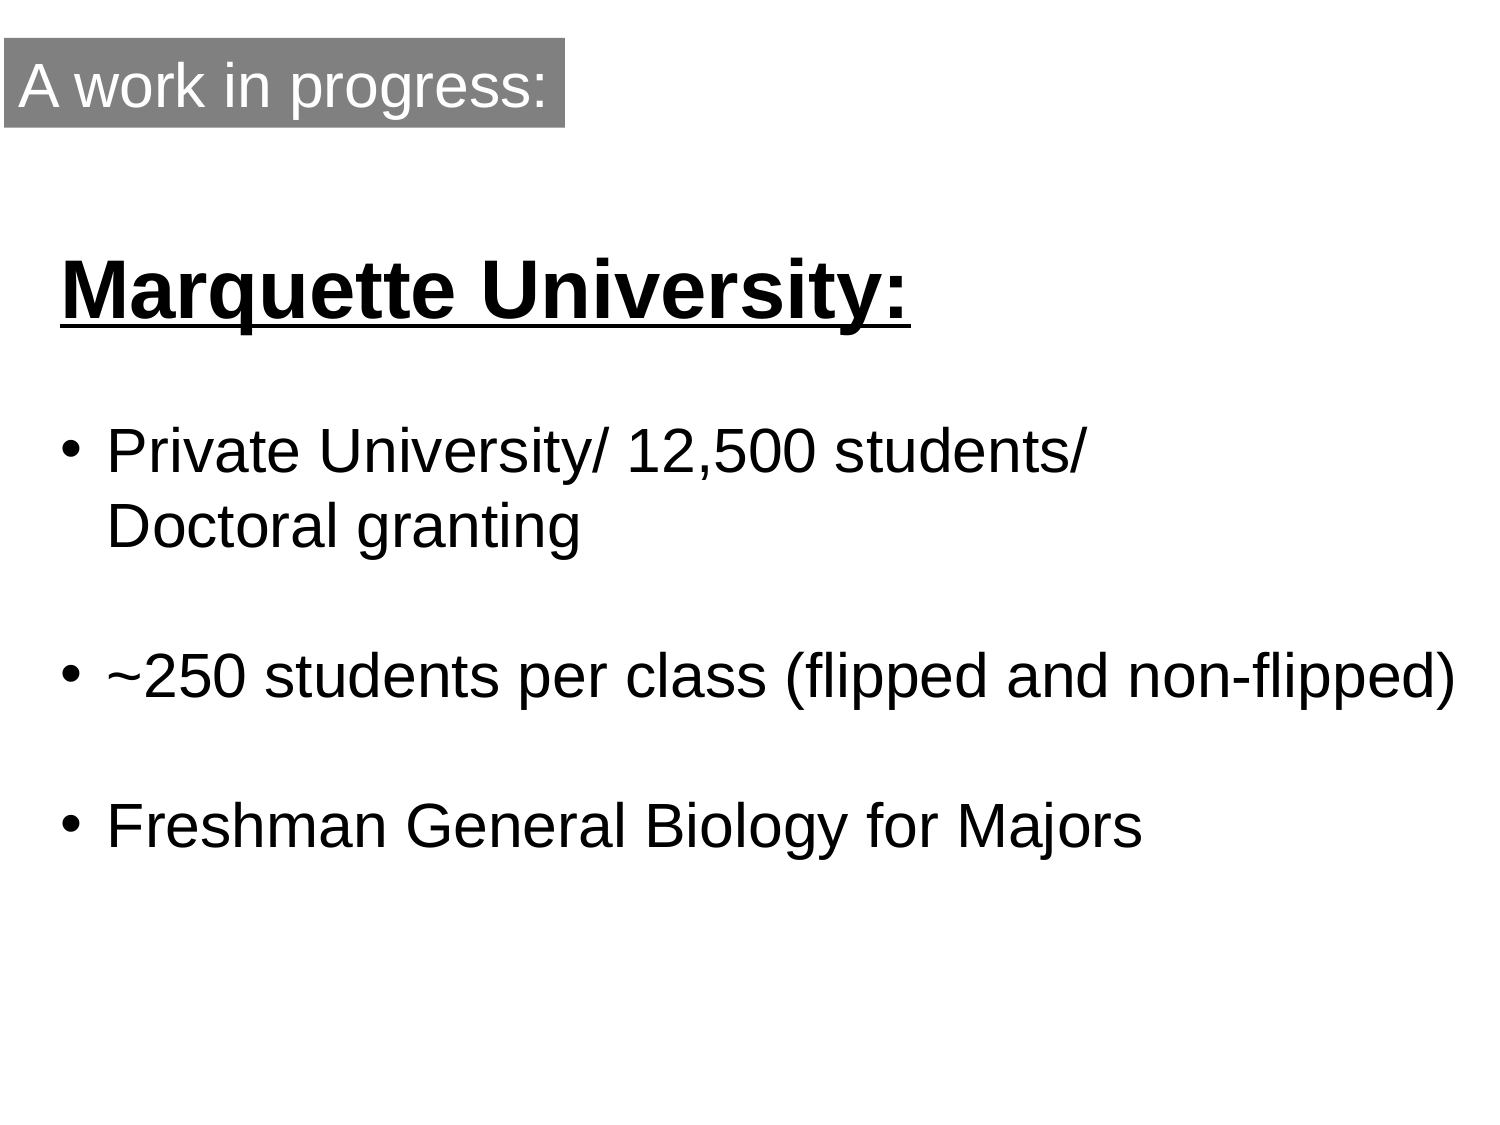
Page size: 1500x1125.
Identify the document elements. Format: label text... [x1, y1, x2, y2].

text_box Marquette University: Private University/ 12,500 students/ Doctoral granting ~250 students per class (flipped and non-flipped) Freshman General Biology for Majors [45, 228, 1475, 868]
text_box A work in progress: [4, 37, 565, 128]
